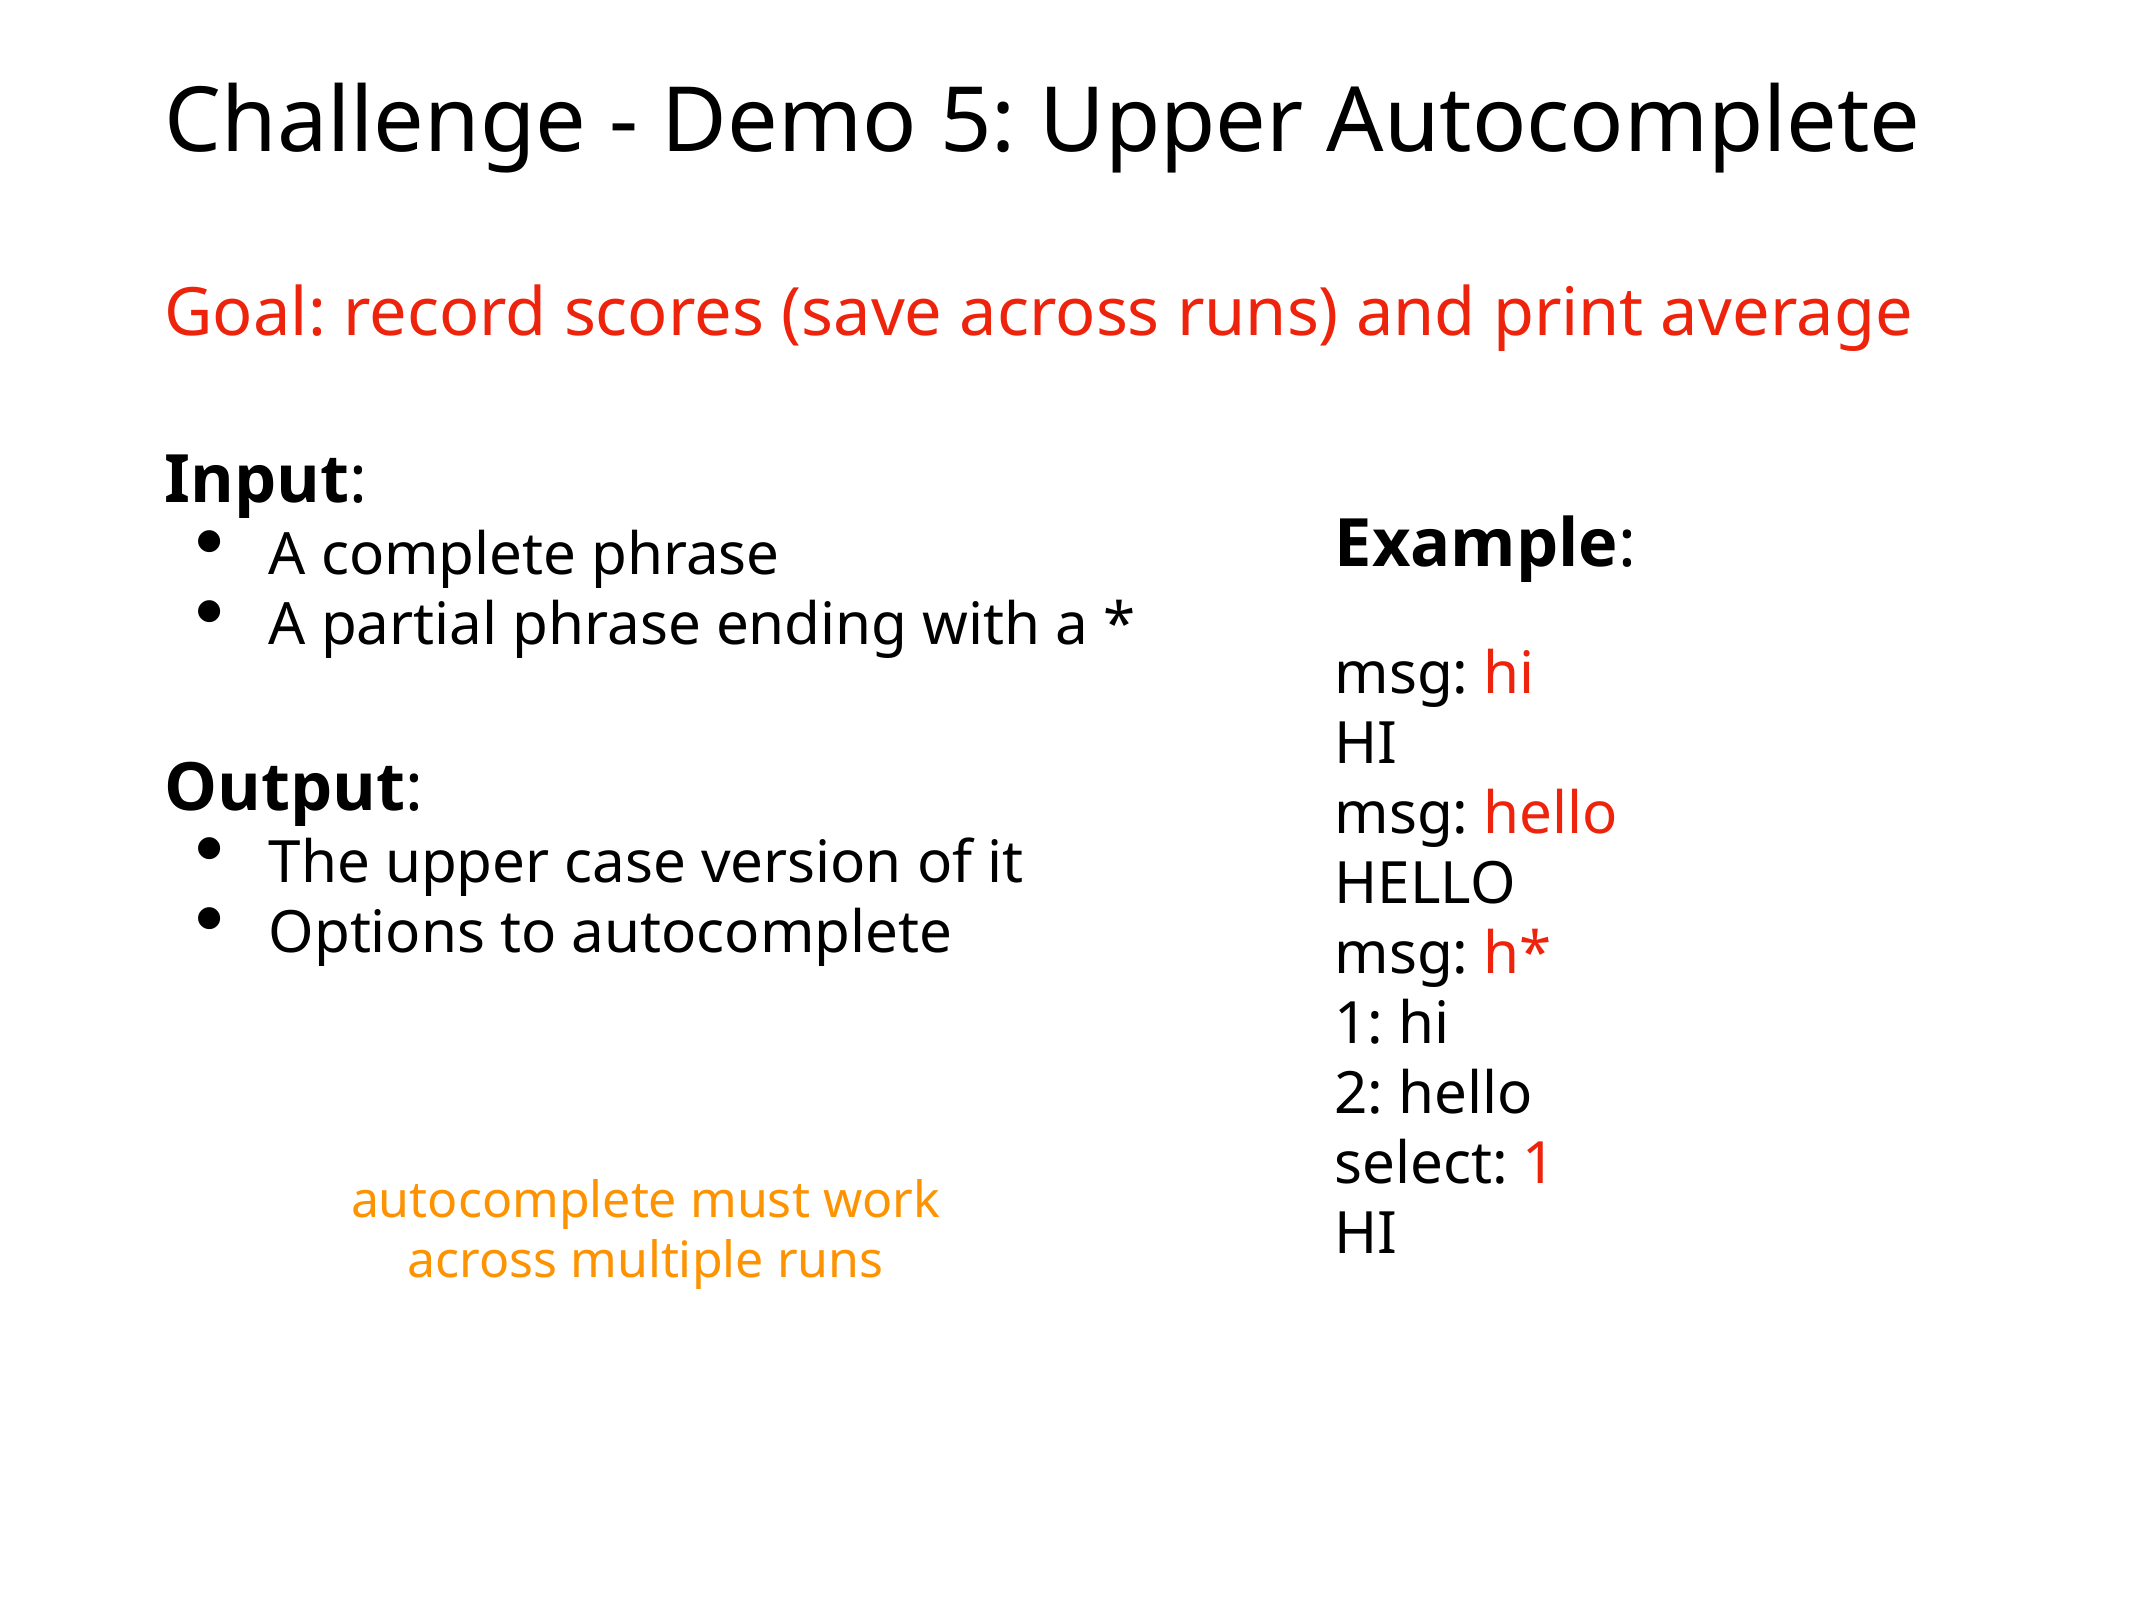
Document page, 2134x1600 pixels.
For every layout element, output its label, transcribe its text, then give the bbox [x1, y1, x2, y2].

list Goal: record scores (save across runs) and print average Input: A complete phrase A partial phrase ending with a * Output: The upper case version of it Options to autocomplete [155, 259, 2050, 1060]
text_box autocomplete must work across multiple runs [342, 1158, 949, 1296]
title Challenge - Demo 5: Upper Autocomplete [155, 41, 1978, 191]
text_box Example: msg: hi HI msg: hello HELLO msg: h* 1: hi 2: hello select: 1 HI [1326, 491, 1645, 1274]
